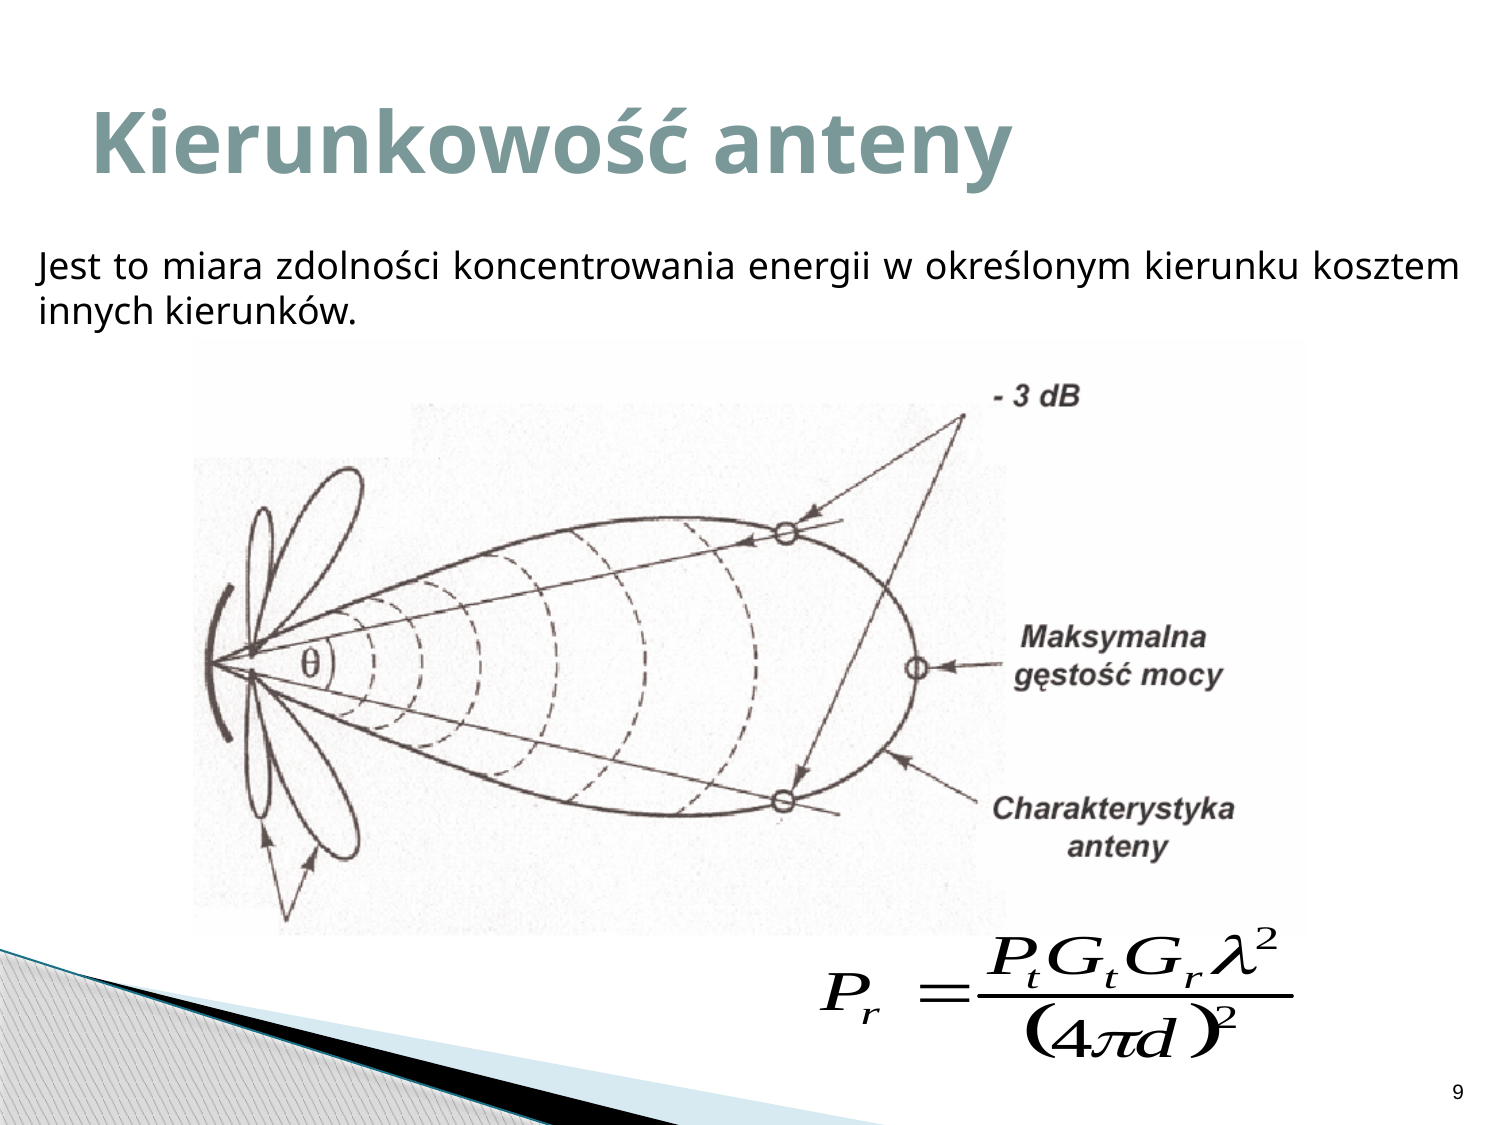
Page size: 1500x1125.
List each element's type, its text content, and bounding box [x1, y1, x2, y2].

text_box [804, 911, 1309, 1081]
title Kierunkowość anteny [75, 45, 1425, 233]
slide_number 9 [1418, 1051, 1479, 1112]
text_box Jest to miara zdolności koncentrowania energii w określonym kierunku kosztem innych kierunków. [23, 234, 1477, 340]
picture [193, 339, 1307, 938]
